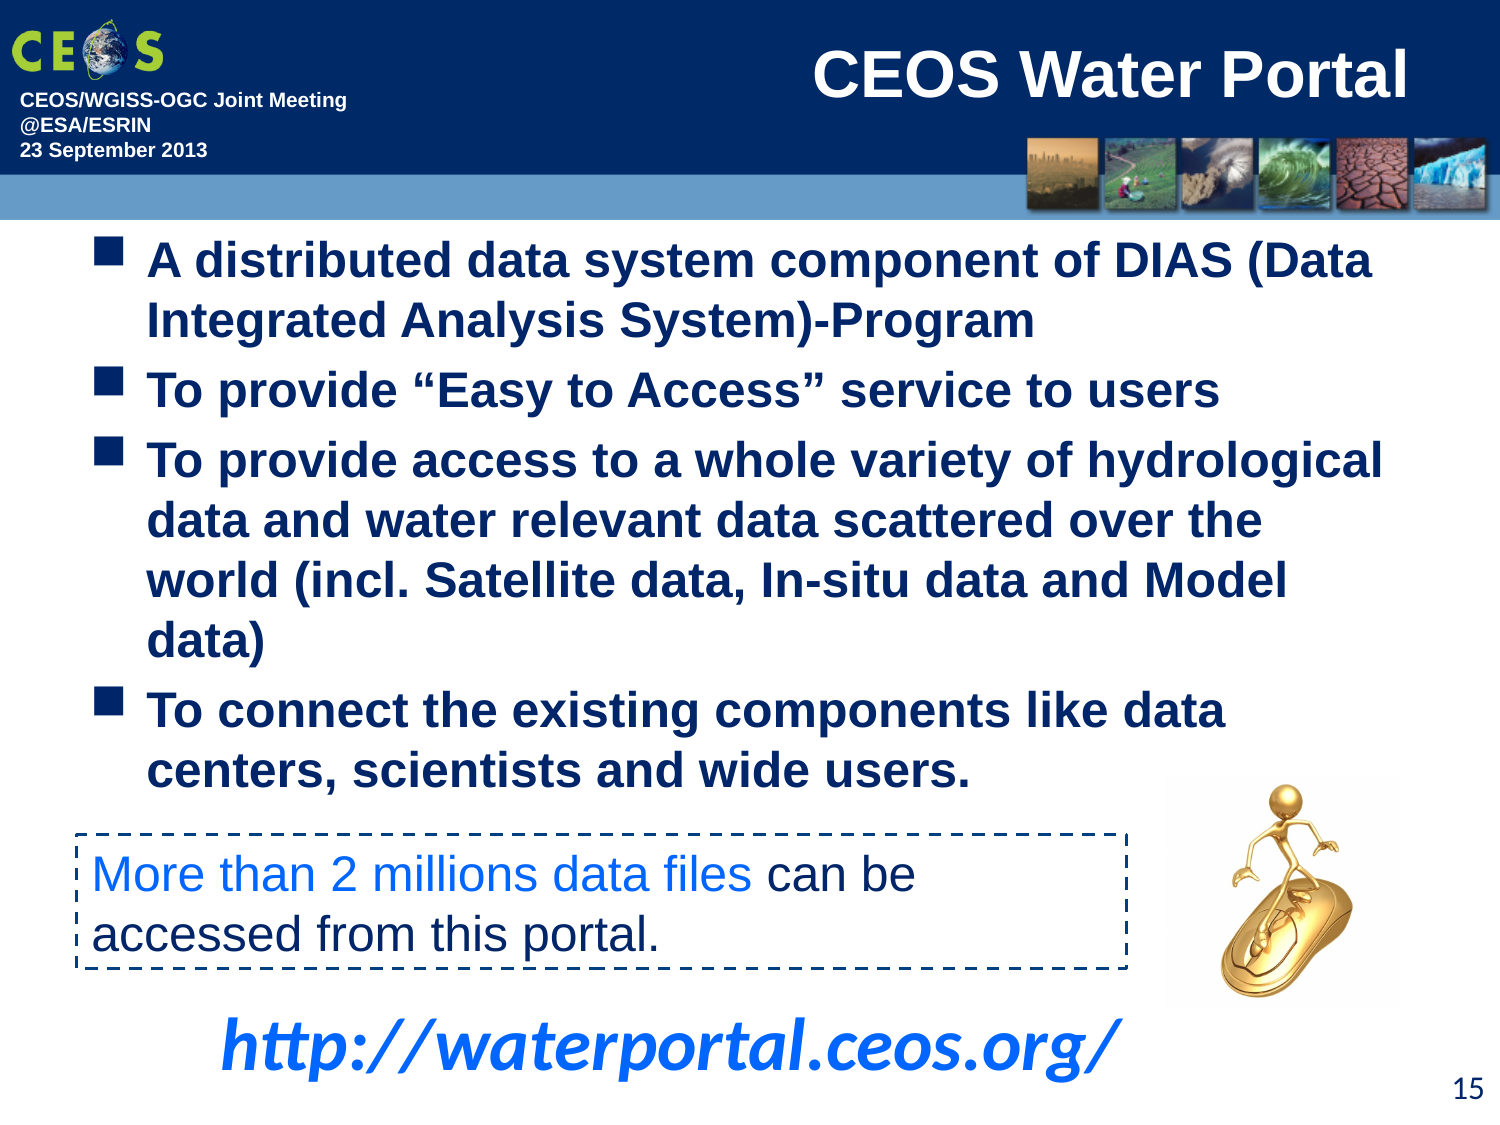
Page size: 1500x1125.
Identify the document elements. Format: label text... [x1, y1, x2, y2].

slide_number 14 [1399, 1058, 1500, 1125]
picture [1162, 774, 1402, 1014]
list A distributed data system component of DIAS (Data Integrated Analysis System)-Program To provide “Easy to Access” service to users To provide access to a whole variety of hydrological data and water relevant data scattered over the world (incl. Satellite data, In-situ data and Model data) To connect the existing components like data centers, scientists and wide users. [74, 219, 1426, 799]
picture [0, 0, 1500, 220]
picture [127, 147, 132, 155]
text_box More than 2 millions data files can be accessed from this portal. [76, 834, 1127, 969]
title CEOS Water Portal [74, 0, 1426, 147]
text_box http://waterportal.ceos.org/ [189, 987, 1136, 1093]
